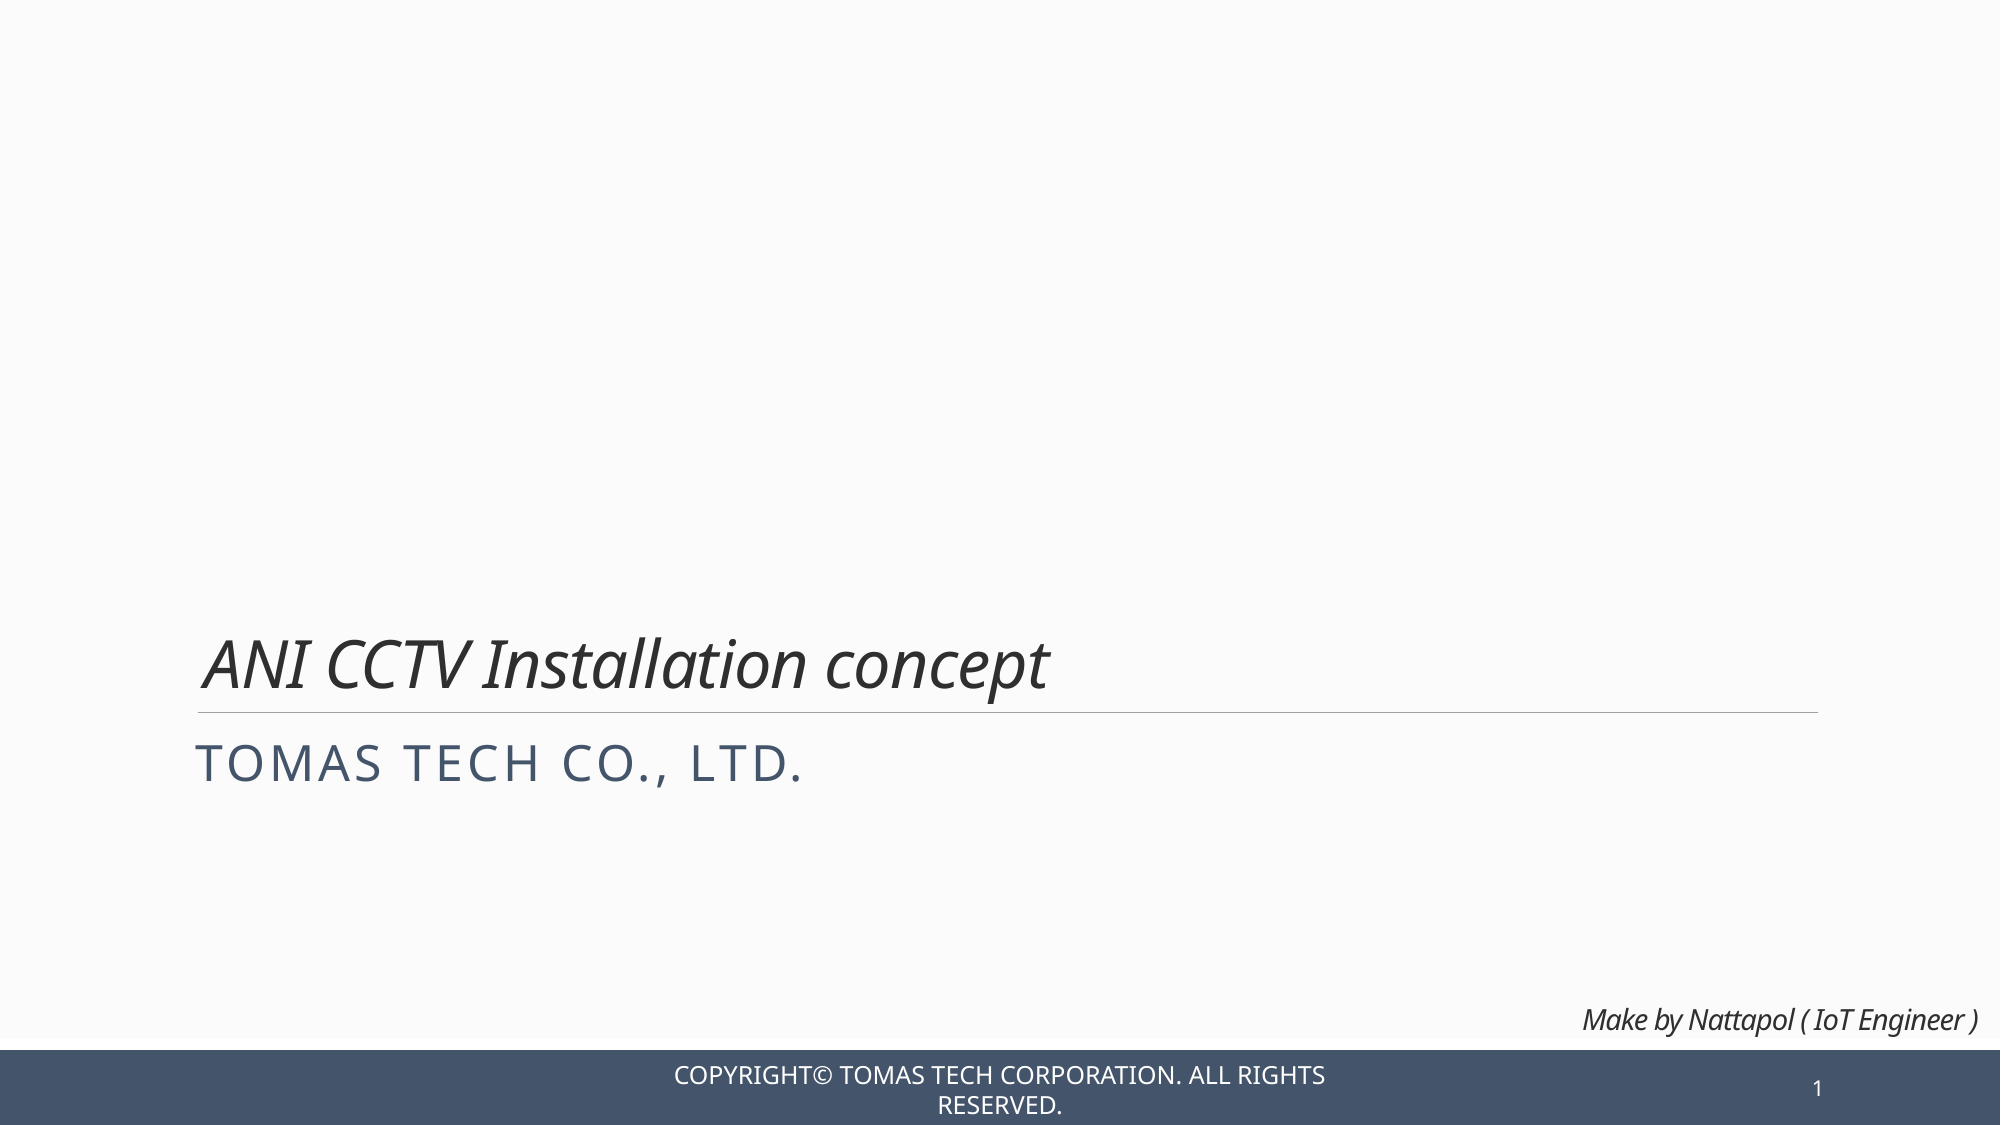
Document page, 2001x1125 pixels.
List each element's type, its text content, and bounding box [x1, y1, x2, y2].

title ANI CCTV Installation concept [189, 525, 1971, 710]
subtitle TOMAS TECH Co., Ltd. [180, 730, 1831, 800]
slide_number 1 [1624, 1059, 1840, 1120]
text_box Make by Nattapol ( IoT Engineer ) [1560, 1008, 2000, 1045]
footer Copyright© TOMAS TECH CORPORATION. All rights reserved. [604, 1059, 1396, 1120]
